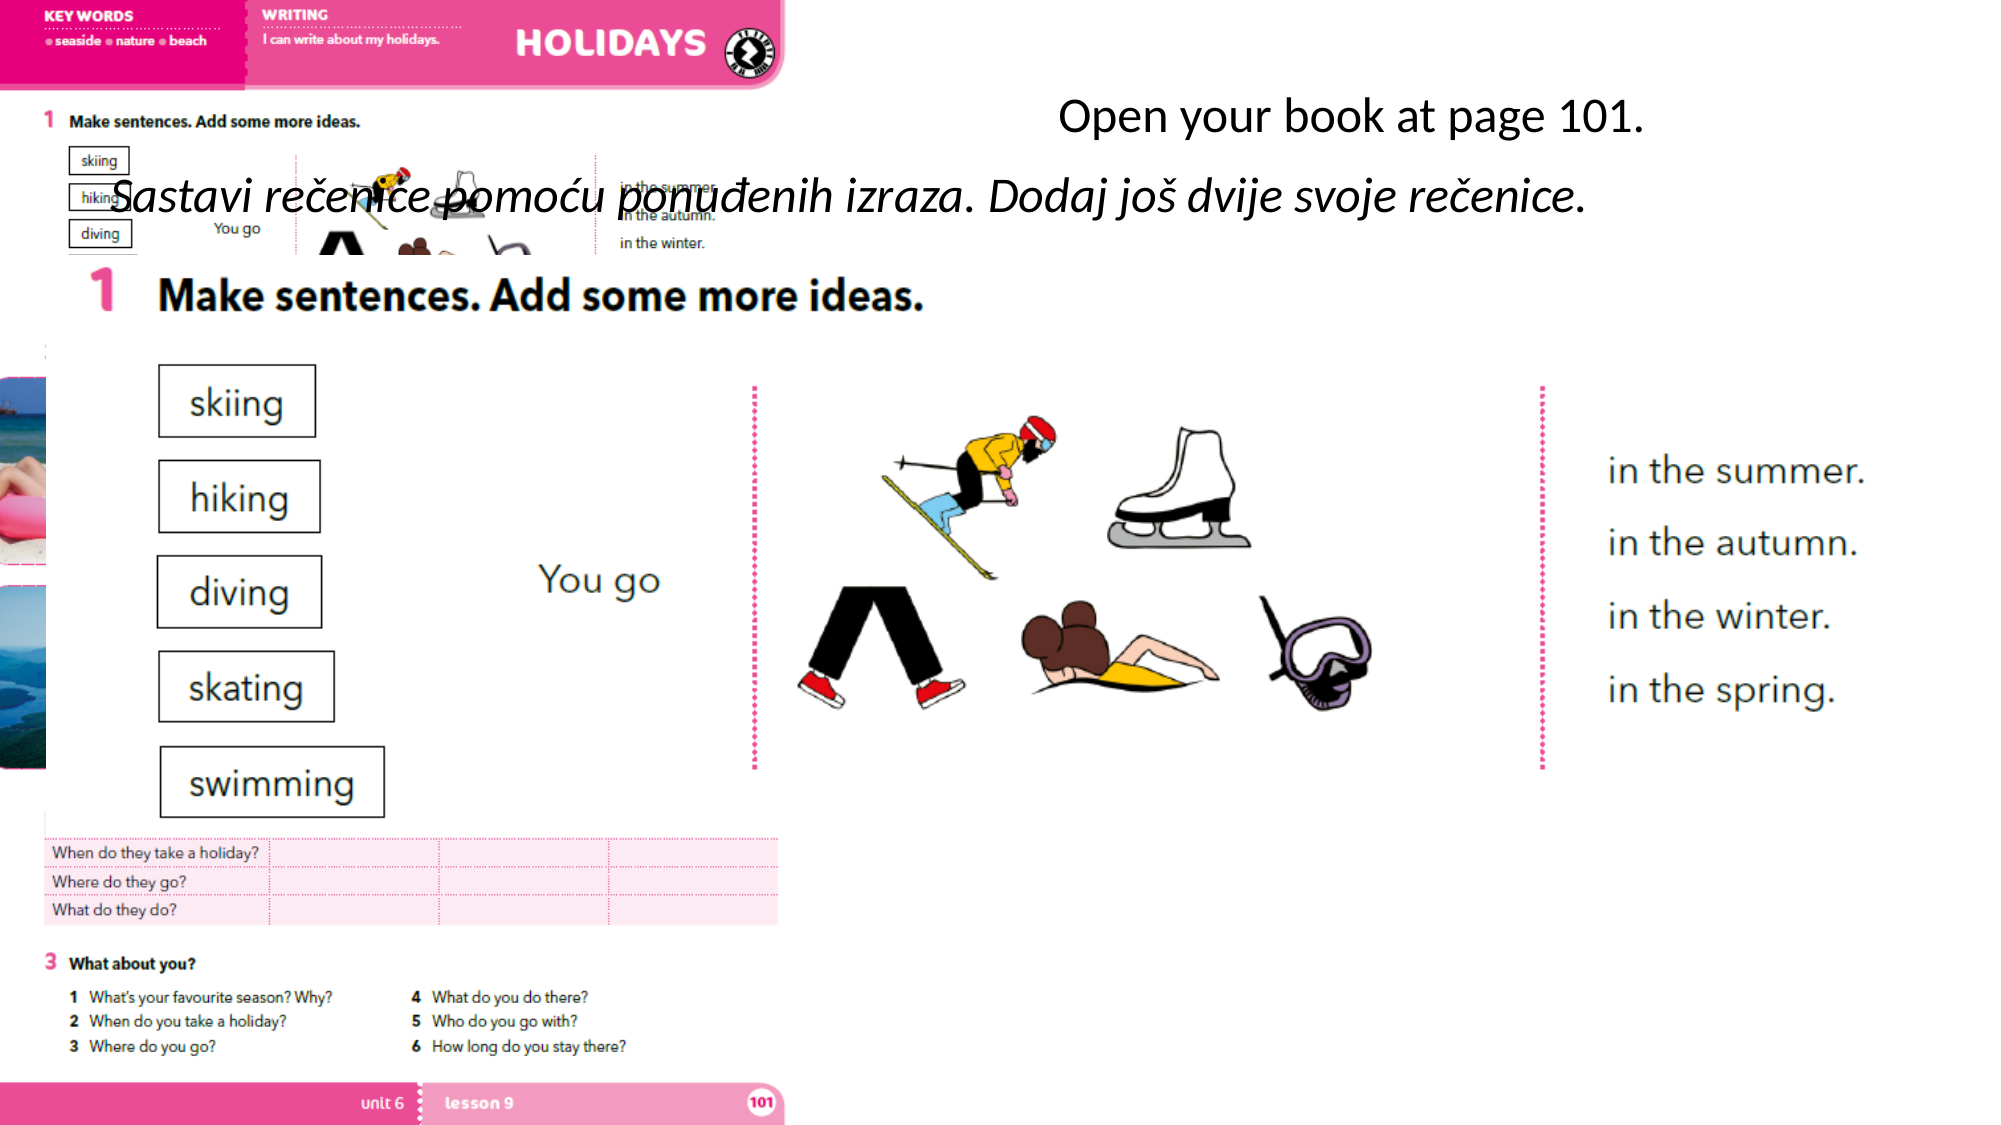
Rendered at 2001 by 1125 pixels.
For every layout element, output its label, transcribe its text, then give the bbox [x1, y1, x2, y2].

text_box Sastavi rečenice pomoću ponuđenih izraza. Dodaj još dvije svoje rečenice. [852, 155, 1863, 230]
text_box Open your book at page 101. [1043, 74, 1842, 150]
picture [0, 0, 1911, 1125]
